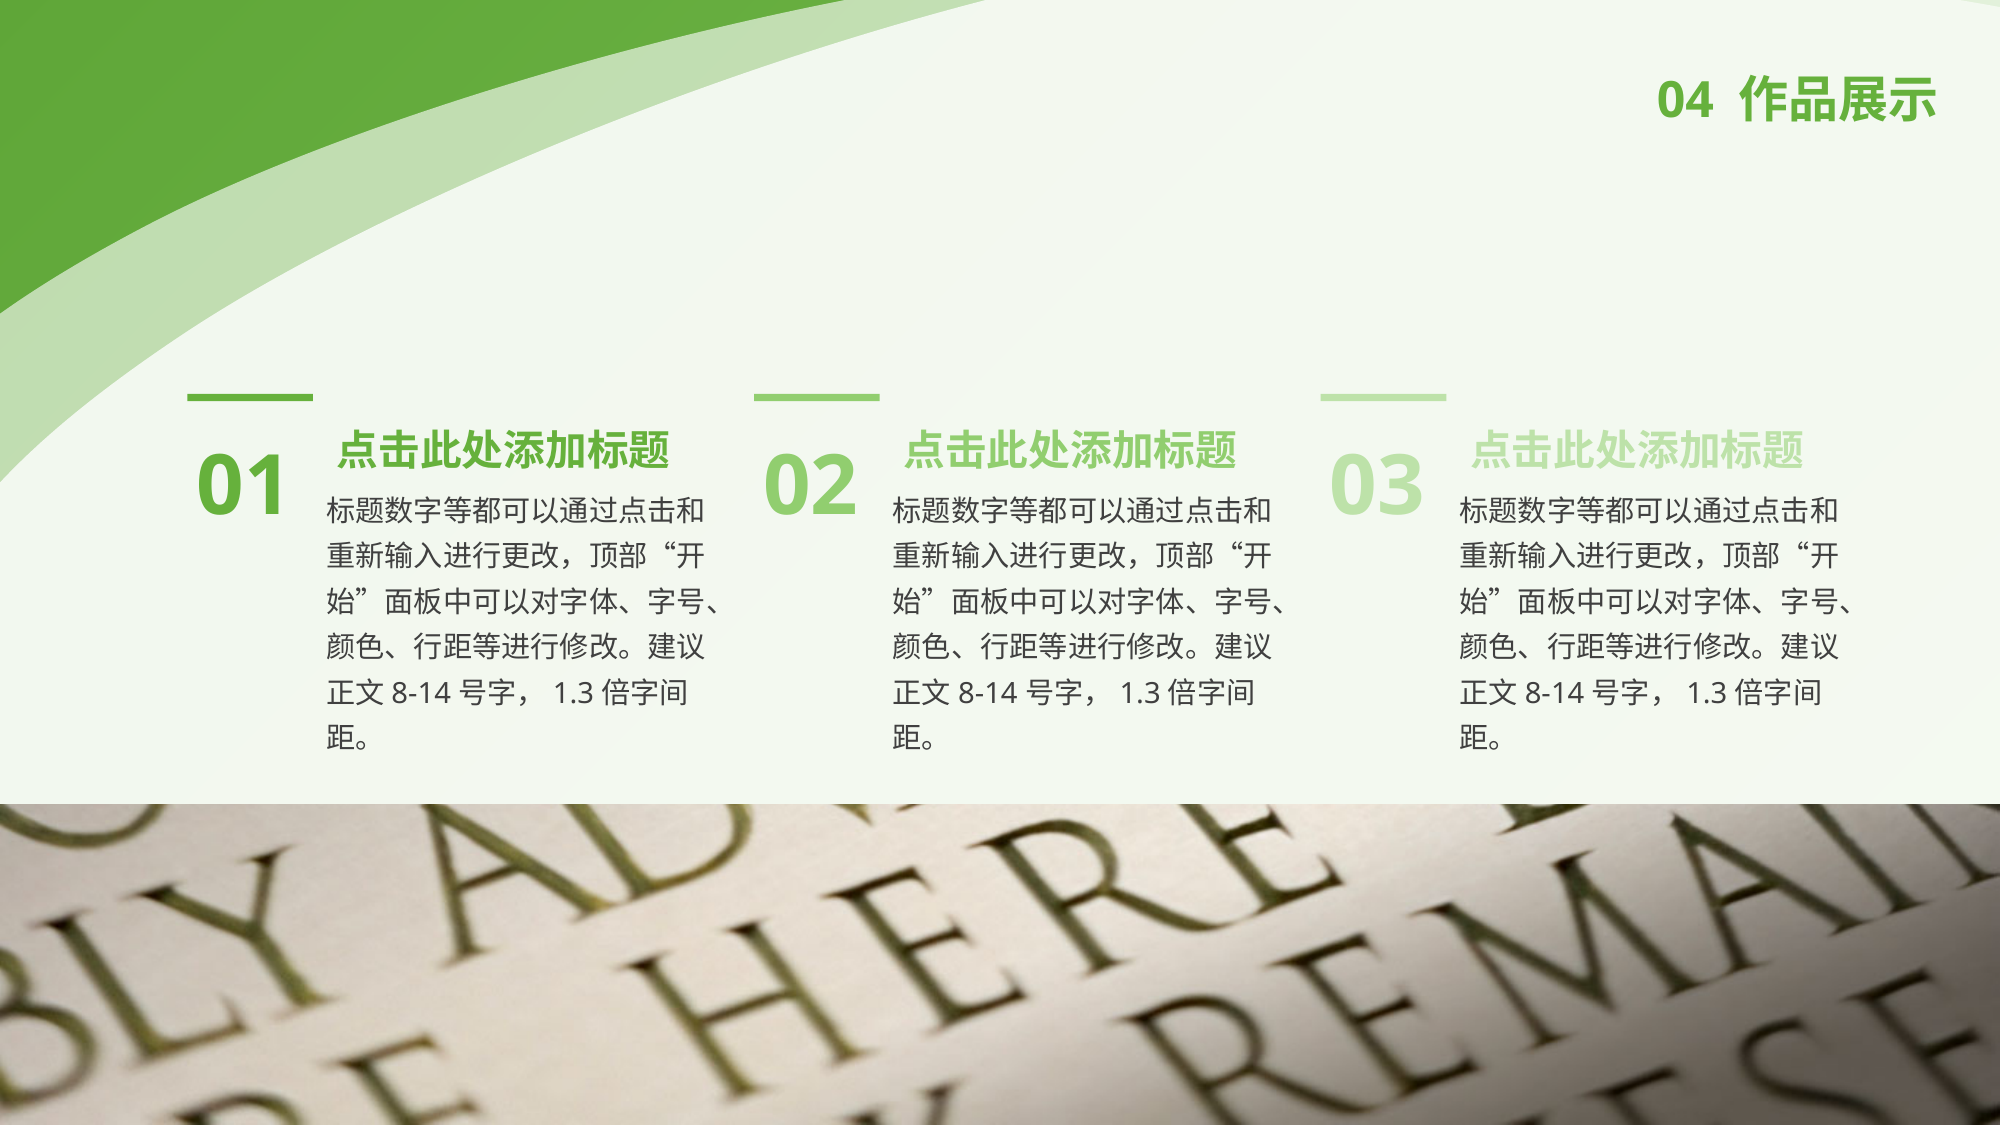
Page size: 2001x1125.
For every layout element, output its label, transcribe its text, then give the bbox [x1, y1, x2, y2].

text_box [1441, 393, 1447, 402]
text_box 点击此处添加标题 [1455, 401, 1820, 481]
list 04 作品展示 [1083, 41, 1955, 162]
text_box 02 [748, 393, 874, 539]
text_box 点击此处添加标题 [888, 401, 1253, 481]
text_box [874, 393, 881, 402]
text_box 标题数字等都可以通过点击和重新输入进行更改，顶部“开始”面板中可以对字体、字号、颜色、行距等进行修改。建议正文8-14号字，1.3倍字间距。 [877, 474, 1291, 762]
text_box 标题数字等都可以通过点击和重新输入进行更改，顶部“开始”面板中可以对字体、字号、颜色、行距等进行修改。建议正文8-14号字，1.3倍字间距。 [1444, 474, 1858, 762]
text_box 点击此处添加标题 [321, 401, 686, 481]
text_box [307, 393, 314, 402]
text_box 标题数字等都可以通过点击和重新输入进行更改，顶部“开始”面板中可以对字体、字号、颜色、行距等进行修改。建议正文8-14号字，1.3倍字间距。 [311, 474, 725, 762]
text_box 03 [1315, 393, 1441, 539]
text_box 01 [181, 393, 307, 539]
picture [0, 804, 2000, 1125]
